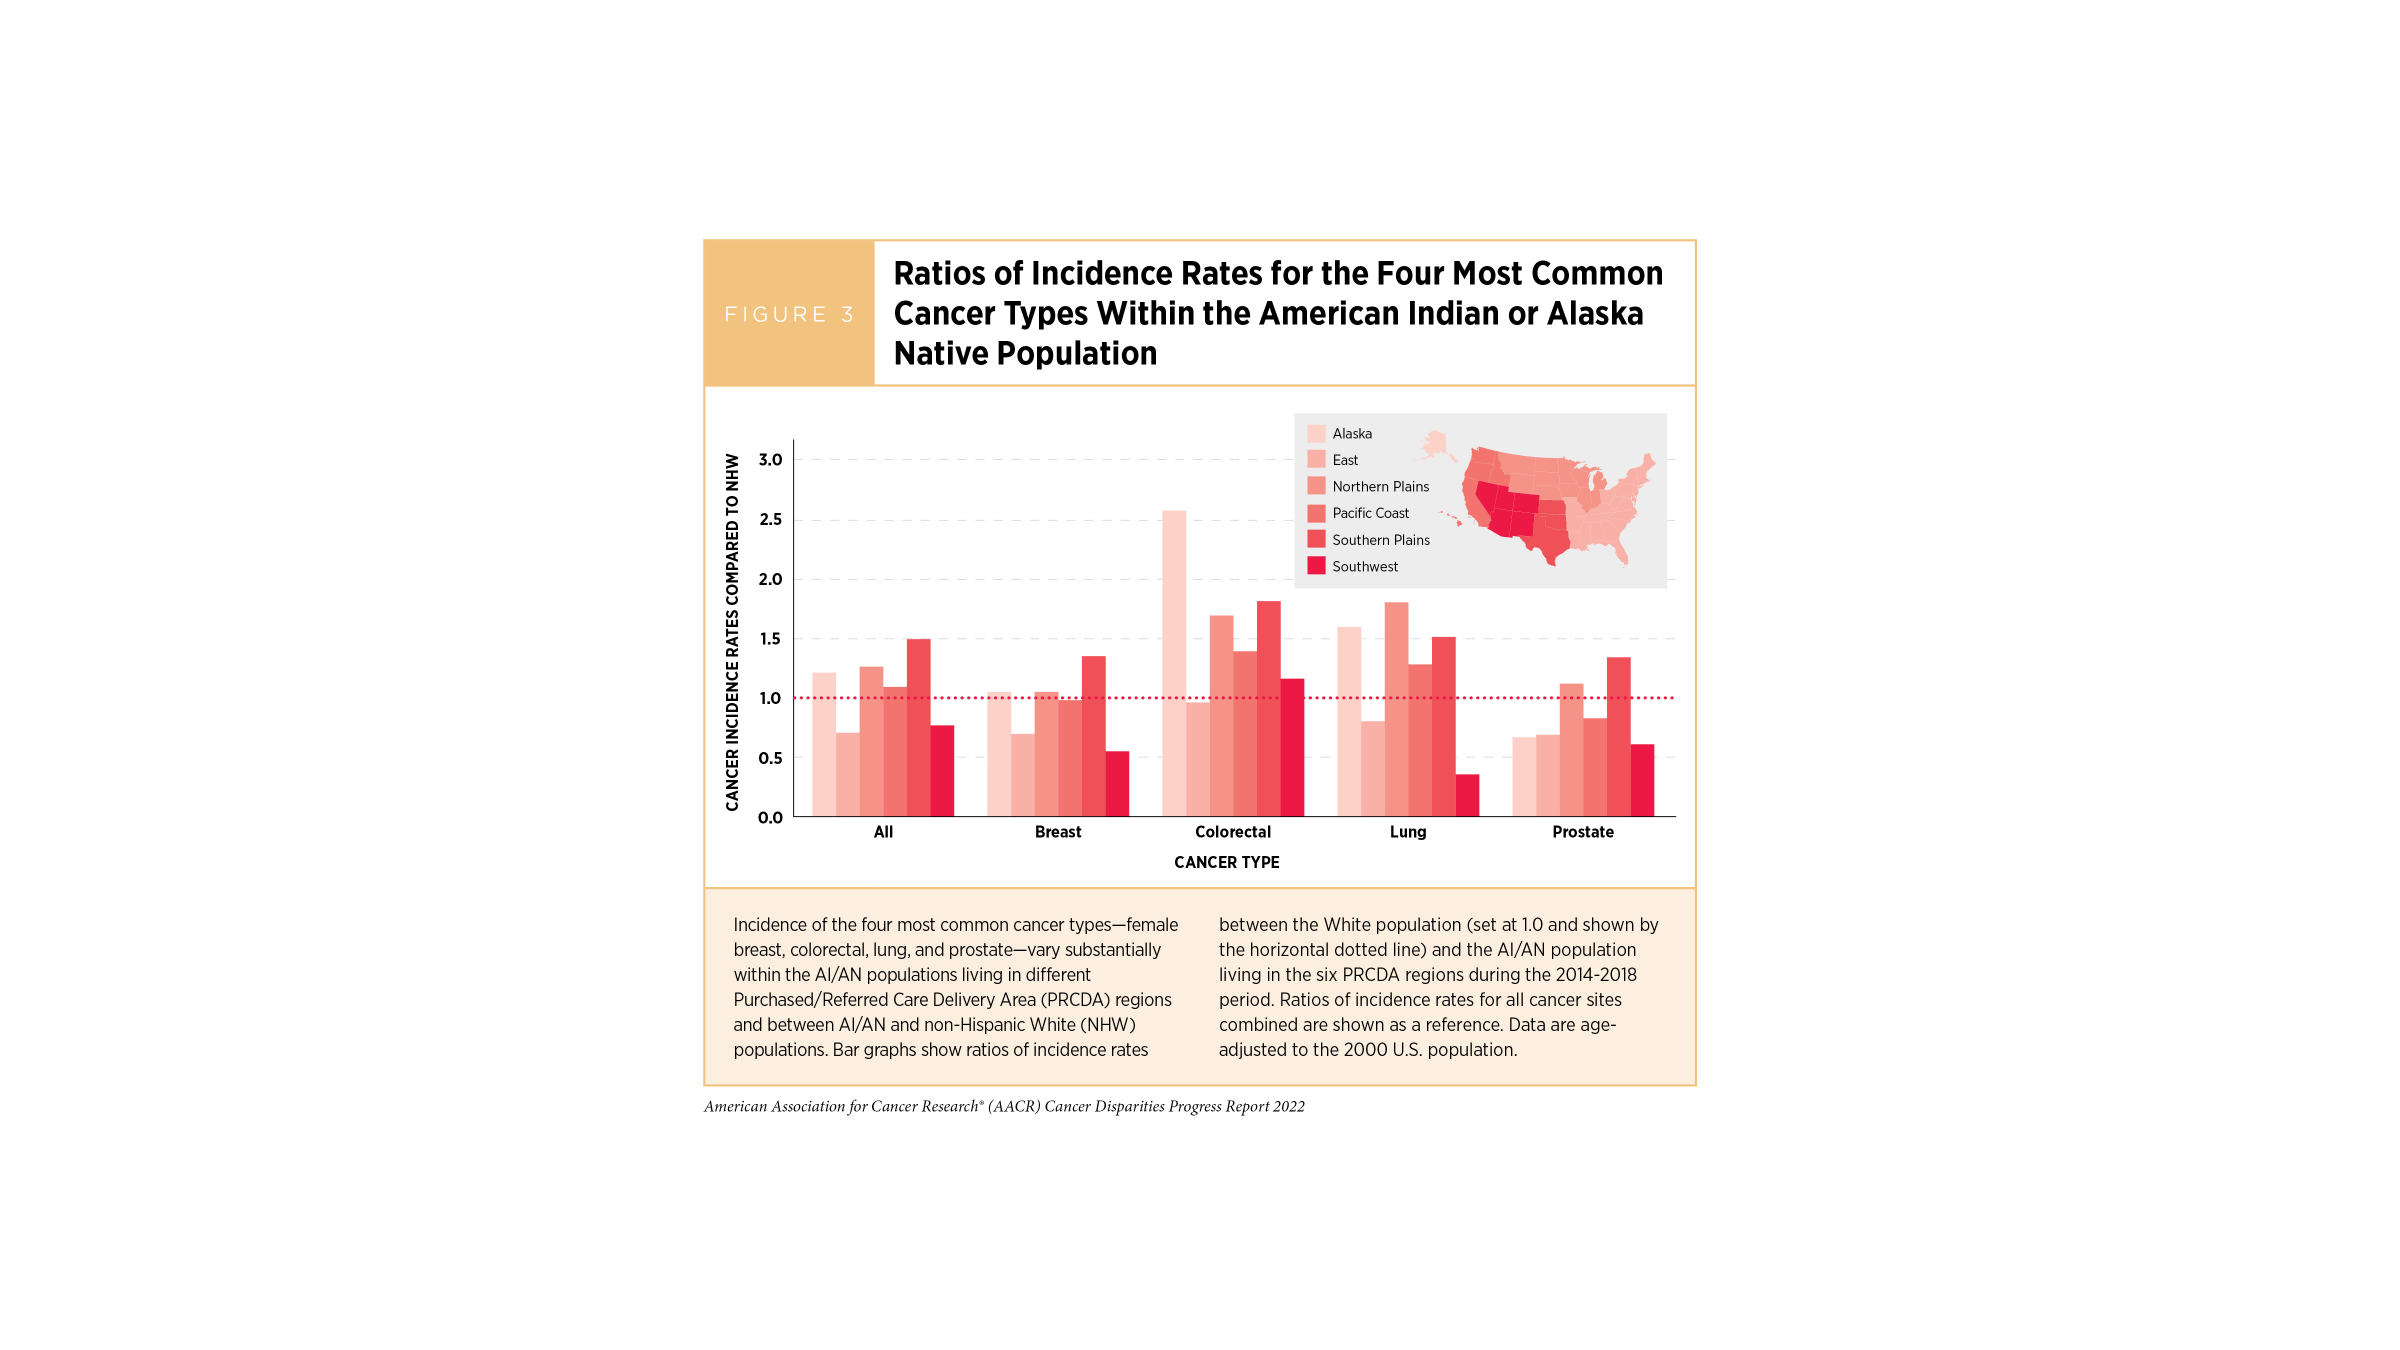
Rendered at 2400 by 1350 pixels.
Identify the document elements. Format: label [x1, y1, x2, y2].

picture [684, 220, 1716, 1130]
